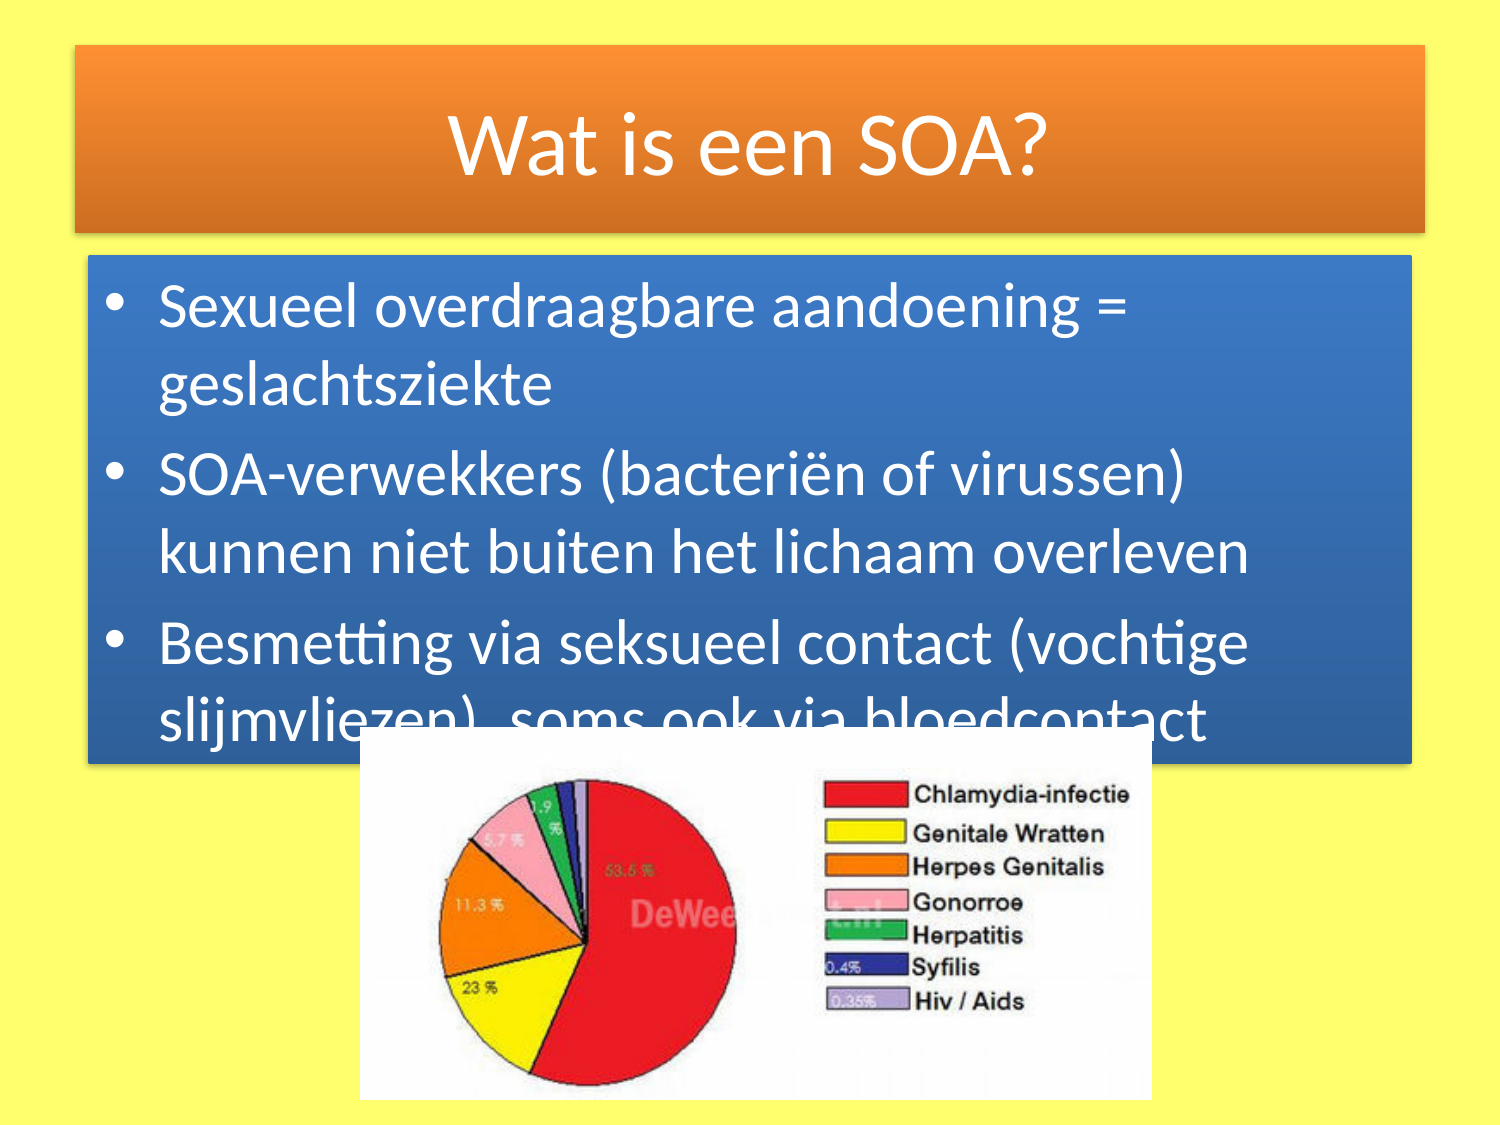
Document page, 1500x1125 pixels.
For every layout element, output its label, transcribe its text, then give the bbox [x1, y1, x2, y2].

title Wat is een SOA? [75, 45, 1425, 233]
picture [359, 727, 1152, 1100]
list Sexueel overdraagbare aandoening = geslachtsziekte SOA-verwekkers (bacteriën of virussen) kunnen niet buiten het lichaam overleven Besmetting via seksueel contact (vochtige slijmvliezen), soms ook via bloedcontact [88, 255, 1412, 764]
